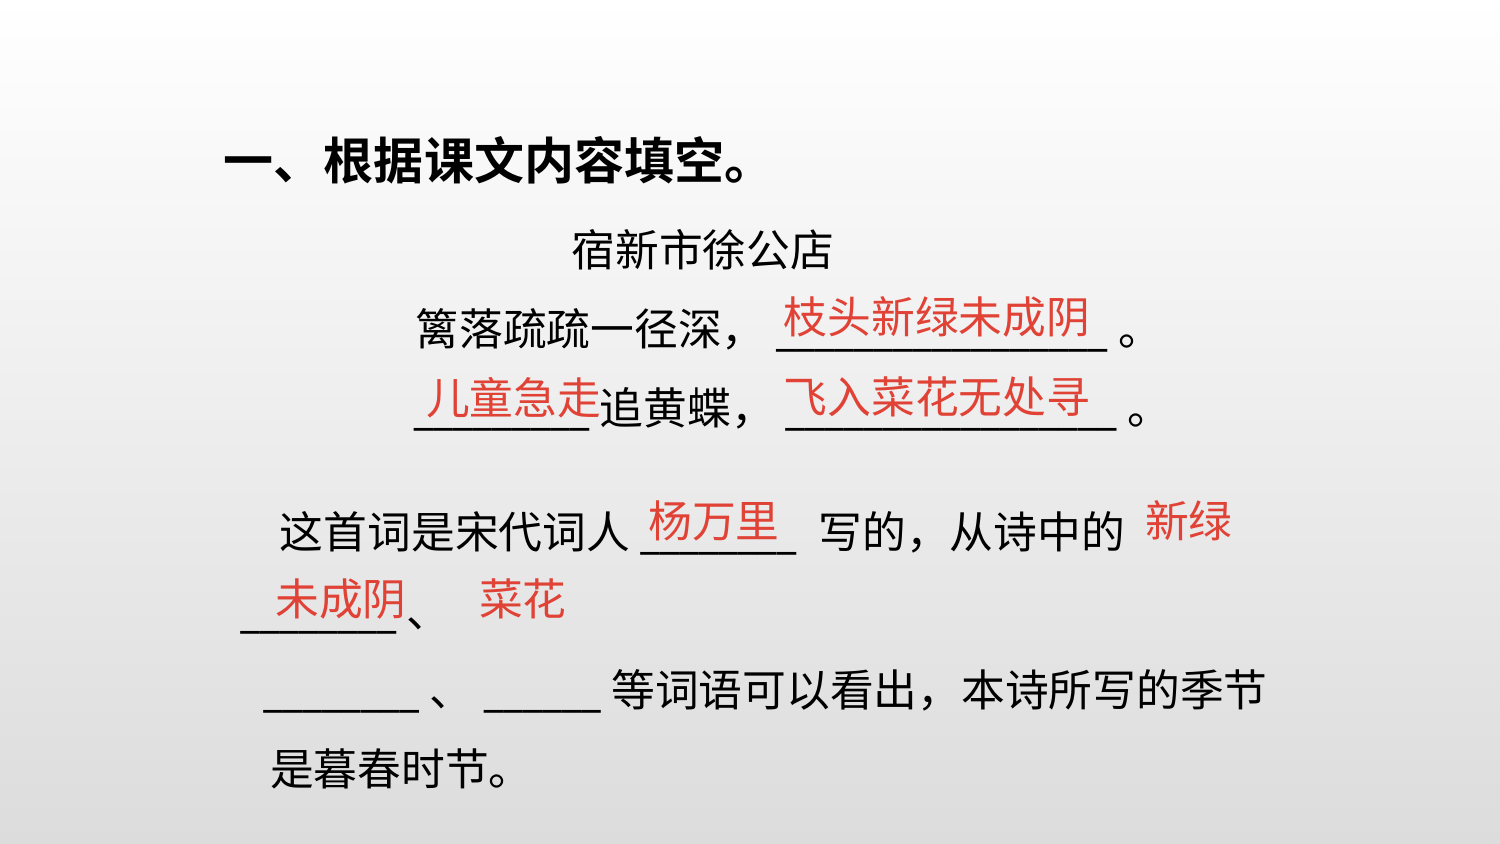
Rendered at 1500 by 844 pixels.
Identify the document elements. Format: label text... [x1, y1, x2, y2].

text_box 未成阴 [264, 566, 475, 630]
text_box 菜花 [475, 566, 580, 630]
text_box 枝头新绿未成阴 [772, 283, 1134, 348]
text_box 儿童急走 [414, 365, 614, 429]
text_box 宿新市徐公店 篱落疏疏一径深，_________________。 _________追黄蝶，_________________。 [345, 191, 1269, 439]
text_box 一、根据课文内容填空。 [212, 123, 1315, 196]
text_box 杨万里 [637, 488, 799, 552]
text_box 这首词是宋代词人________ 写的，从诗中的________、 ________、______等词语可以看出，本诗所写的季节 是暮春时节。 [229, 473, 1315, 800]
text_box 新绿 [1133, 488, 1260, 552]
text_box 飞入菜花无处寻 [772, 363, 1115, 428]
